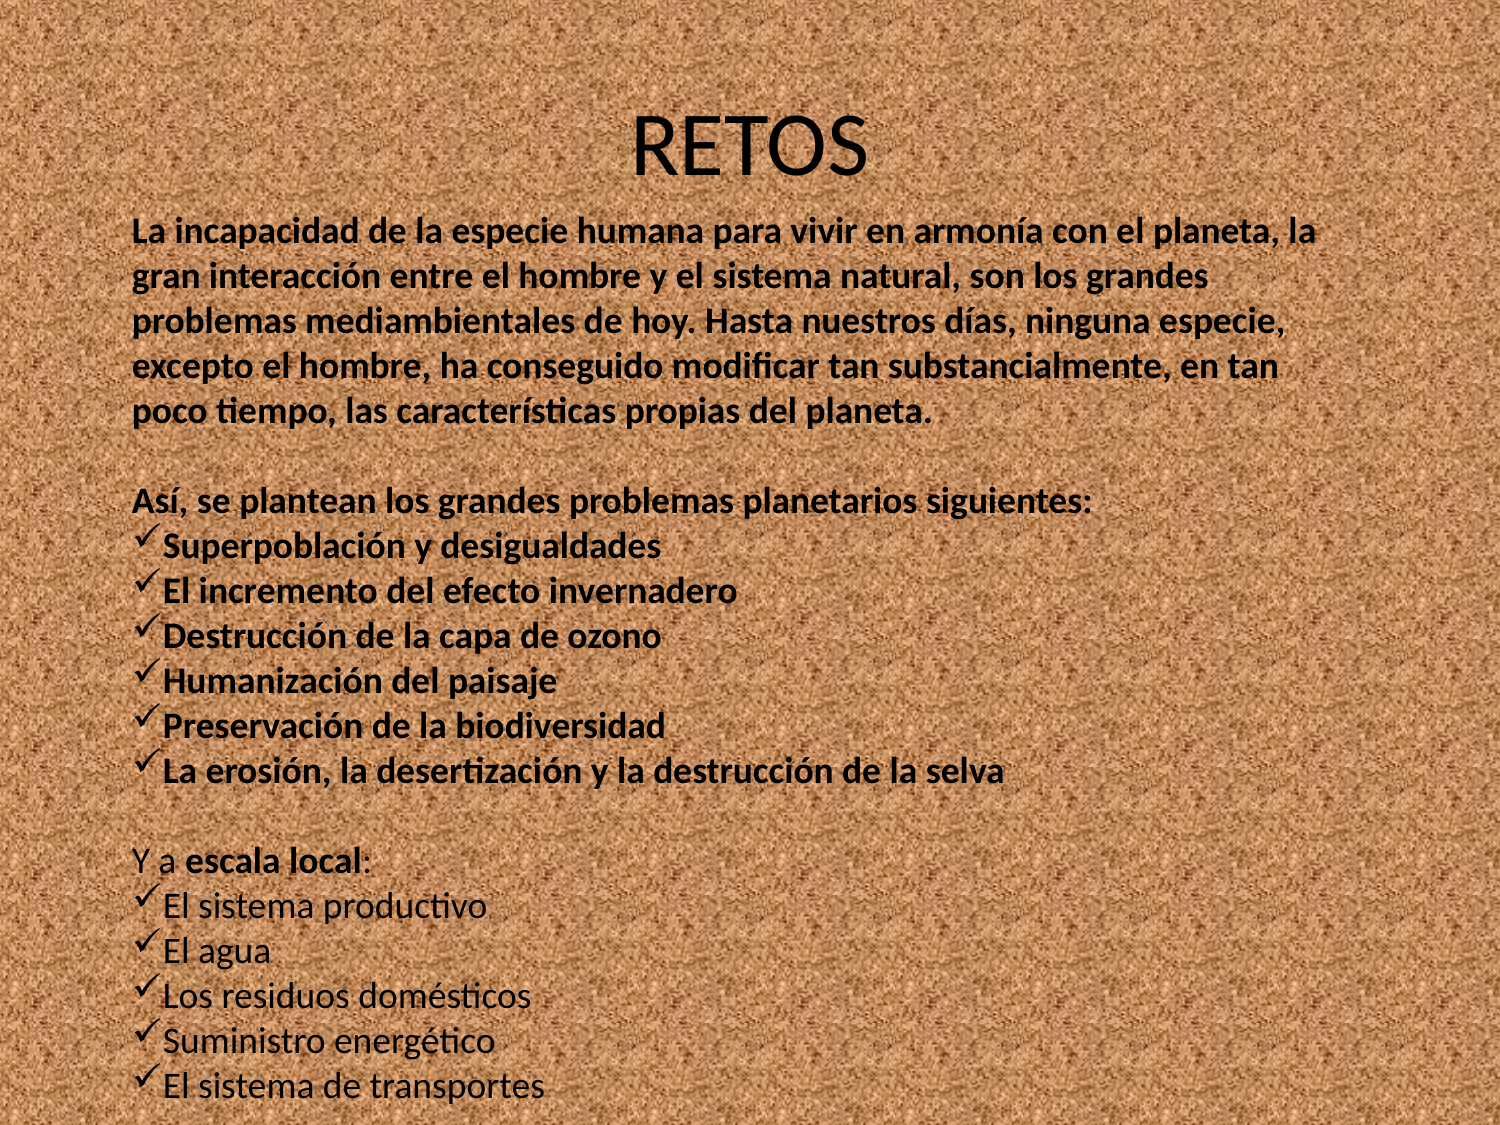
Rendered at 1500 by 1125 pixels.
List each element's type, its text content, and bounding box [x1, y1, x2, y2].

title RETOS [75, 45, 1425, 233]
text_box La incapacidad de la especie humana para vivir en armonía con el planeta, la gran interacción entre el hombre y el sistema natural, son los grandes problemas mediambientales de hoy. Hasta nuestros días, ninguna especie, excepto el hombre, ha conseguido modificar tan substancialmente, en tan poco tiempo, las características propias del planeta. Así, se plantean los grandes problemas planetarios siguientes: Superpoblación y desigualdades El incremento del efecto invernadero Destrucción de la capa de ozono Humanización del paisaje Preservación de la biodiversidad La erosión, la desertización y la destrucción de la selva Y a escala local: El sistema productivo El agua Los residuos domésticos Suministro energético El sistema de transportes [117, 199, 1372, 1125]
picture [0, 0, 1500, 1125]
